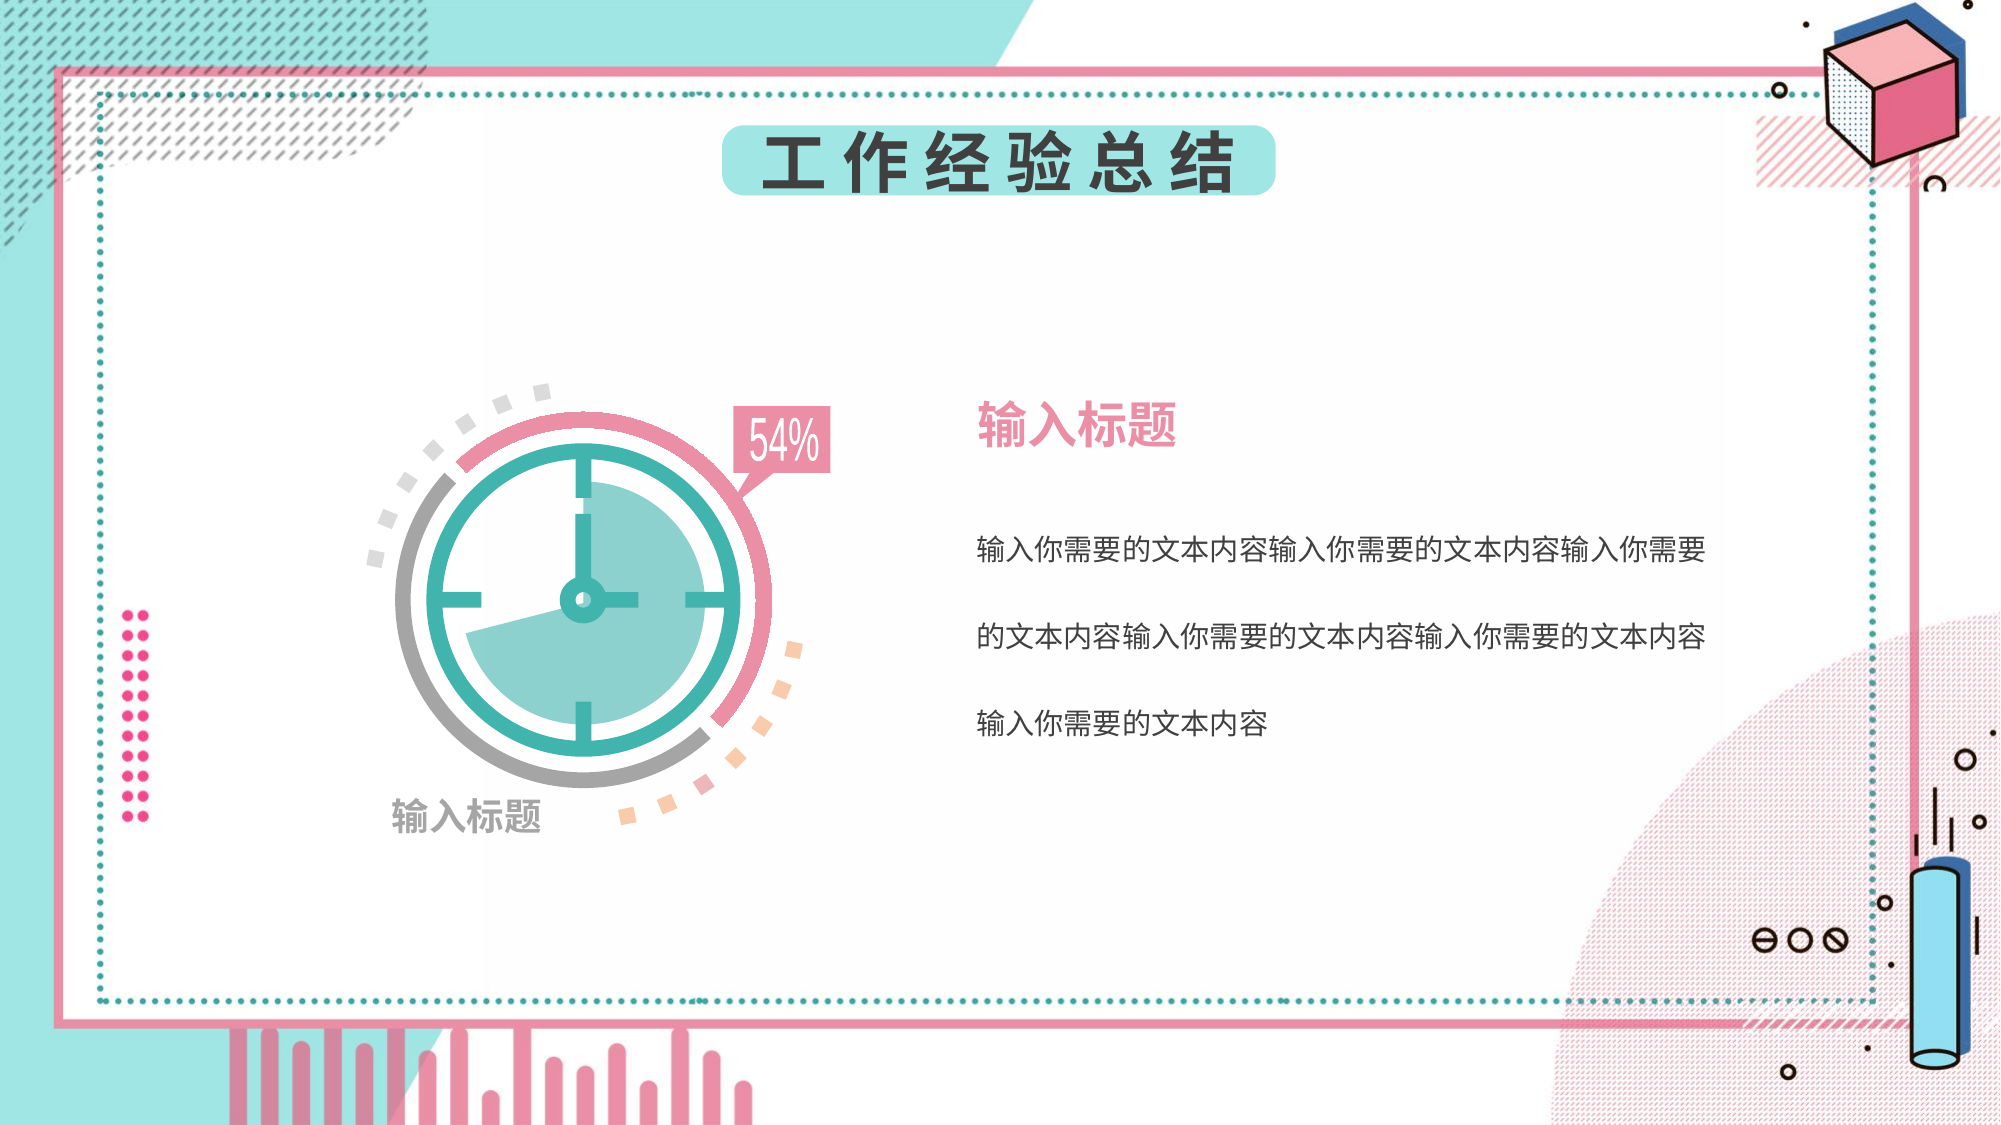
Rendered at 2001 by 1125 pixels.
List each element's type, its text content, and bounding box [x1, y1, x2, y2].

text_box 输入标题 [962, 386, 1193, 462]
text_box 工 作 经 验 总 结 [721, 124, 1277, 197]
picture [0, 0, 2001, 1125]
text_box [366, 383, 831, 841]
text_box 输入你需要的文本内容输入你需要的文本内容输入你需要的文本内容输入你需要的文本内容输入你需要的文本内容输入你需要的文本内容 [961, 471, 1746, 748]
